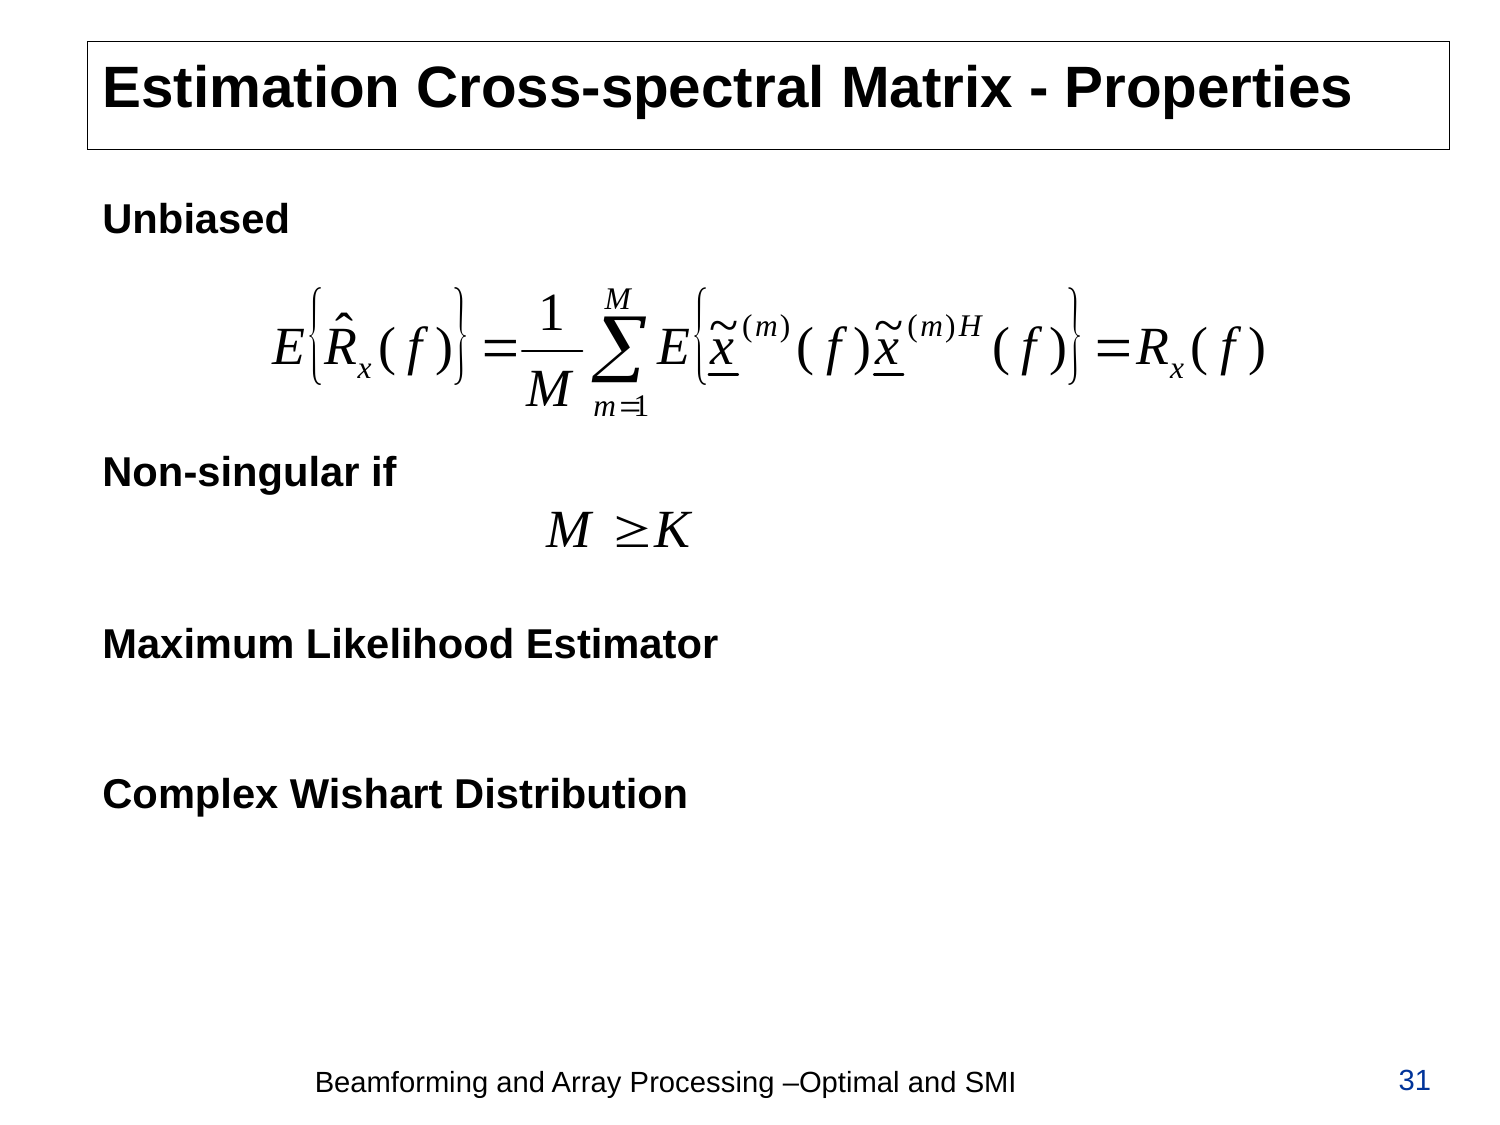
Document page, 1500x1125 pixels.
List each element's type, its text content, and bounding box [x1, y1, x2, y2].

text_box Complex Wishart Distribution [87, 750, 925, 850]
text_box Non-singular if [87, 427, 438, 528]
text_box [262, 274, 1277, 428]
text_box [537, 497, 704, 557]
title Estimation Cross-spectral Matrix - Properties [87, 41, 1450, 150]
slide_number 31 [1207, 1055, 1447, 1102]
text_box Unbiased [87, 174, 438, 275]
text_box Maximum Likelihood Estimator [87, 600, 925, 700]
